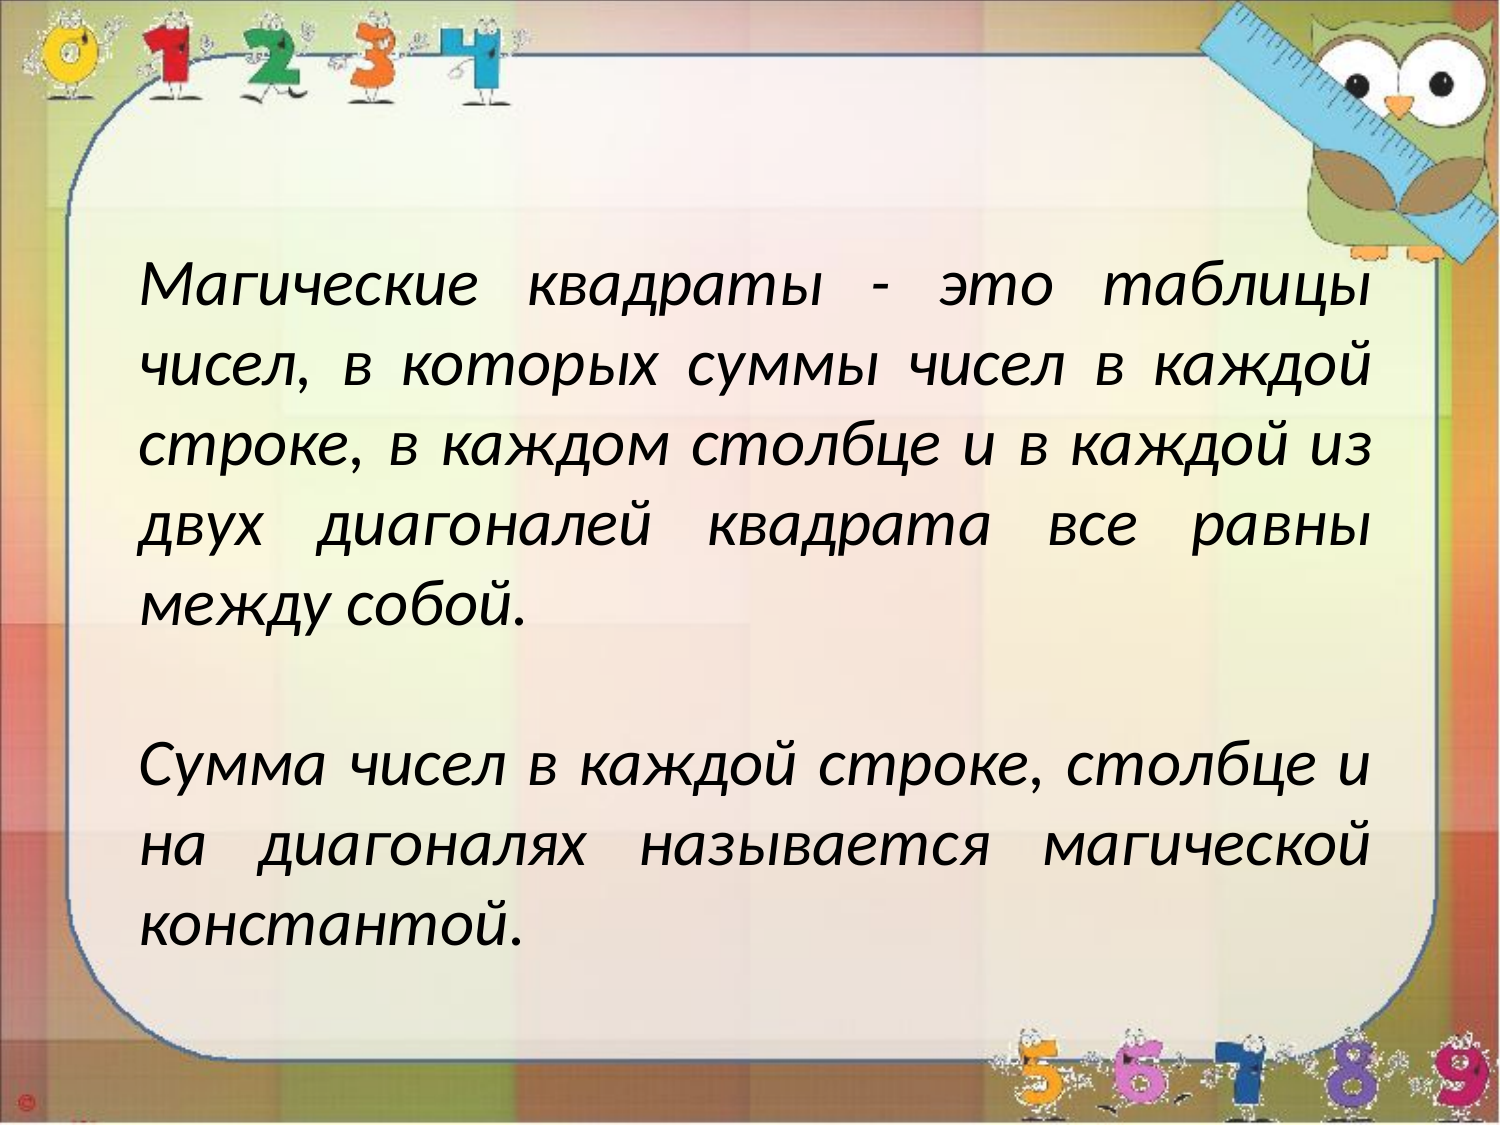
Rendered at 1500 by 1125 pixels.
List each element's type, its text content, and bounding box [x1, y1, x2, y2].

text_box Магические квадраты - это таблицы чисел, в которых суммы чисел в каждой строке, в каждом столбце и в каждой из двух диагоналей квадрата все равны между собой. Сумма чисел в каждой строке, столбце и на диагоналях называется магической константой. [123, 231, 1388, 967]
